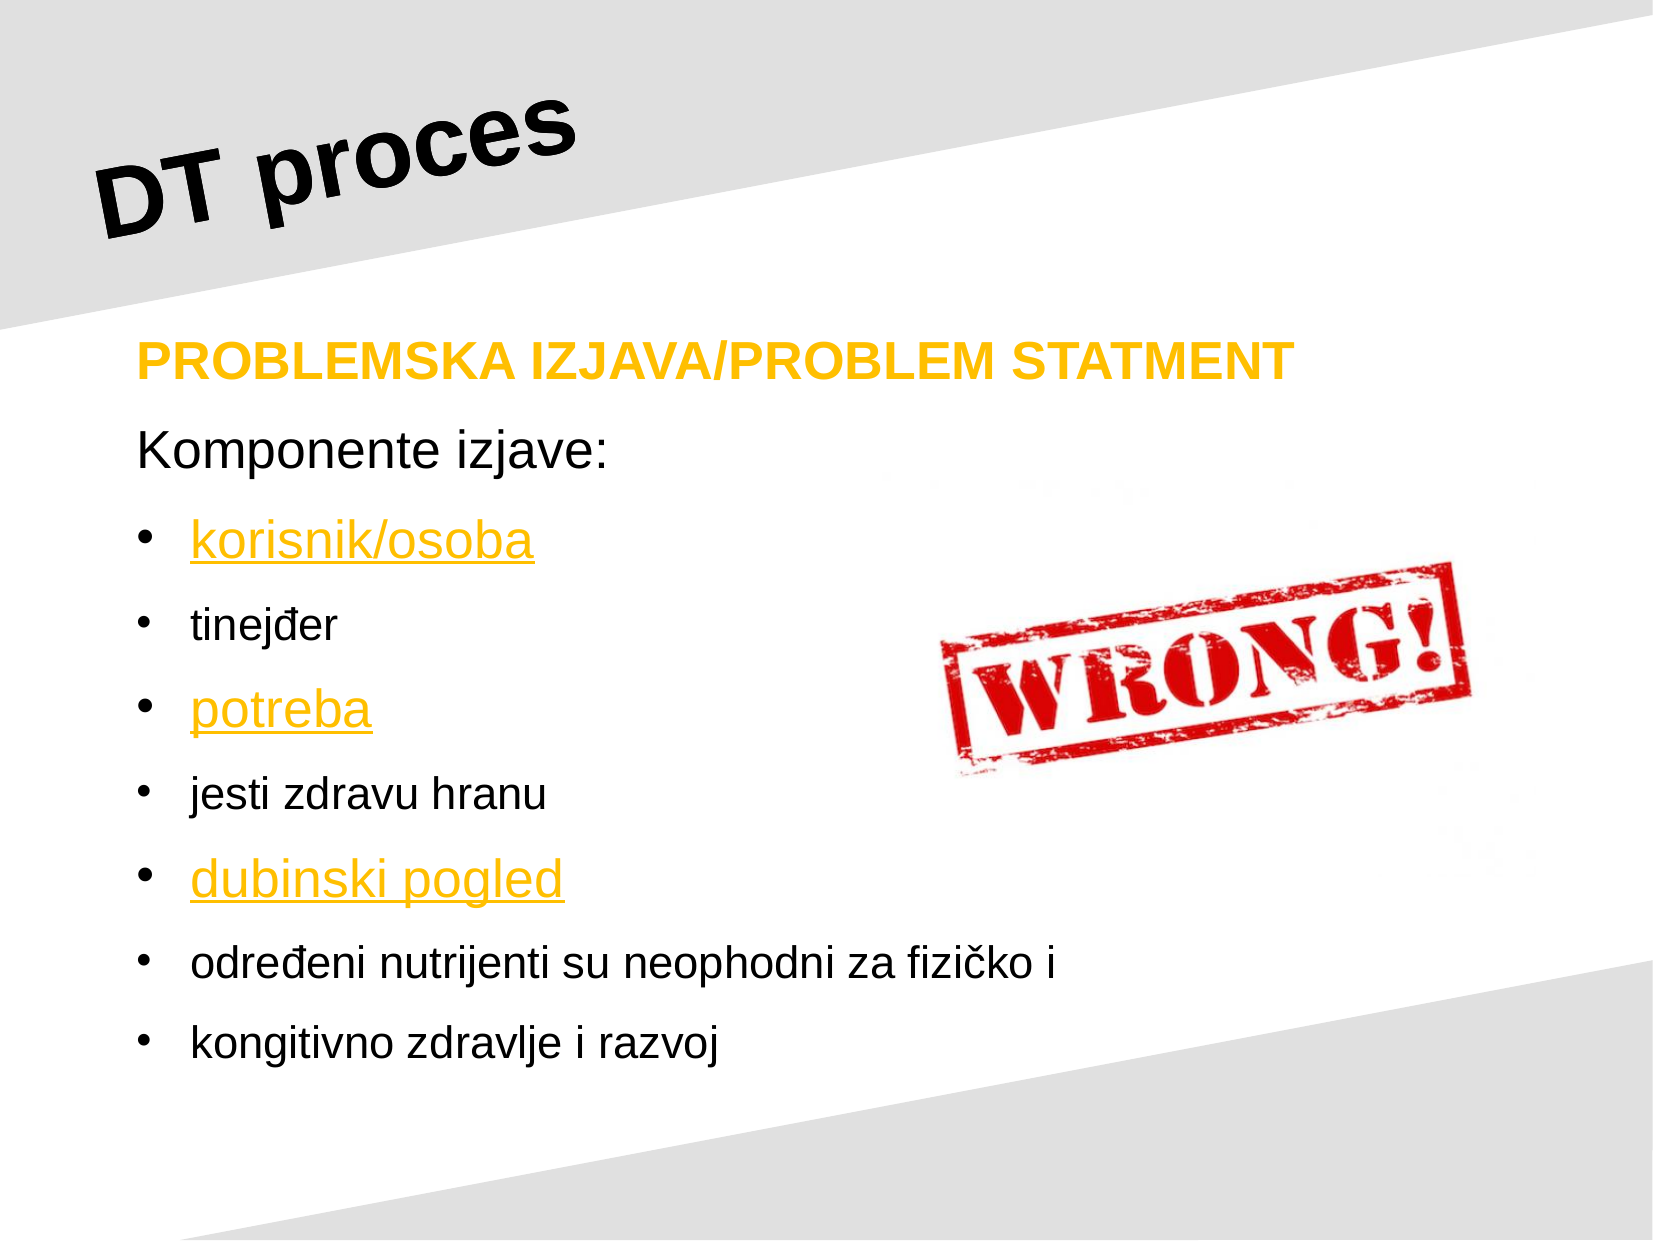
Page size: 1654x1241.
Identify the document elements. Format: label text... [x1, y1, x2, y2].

text_box PROBLEMSKA IZJAVA/PROBLEM STATMENT Komponente izjave: korisnik/osoba tinejđer potreba jesti zdravu hranu dubinski pogled određeni nutrijenti su neophodni za fizičko i kongitivno zdravlje i razvoj [118, 330, 1570, 1075]
picture [858, 472, 1536, 877]
text_box DT proces [83, 0, 1470, 261]
